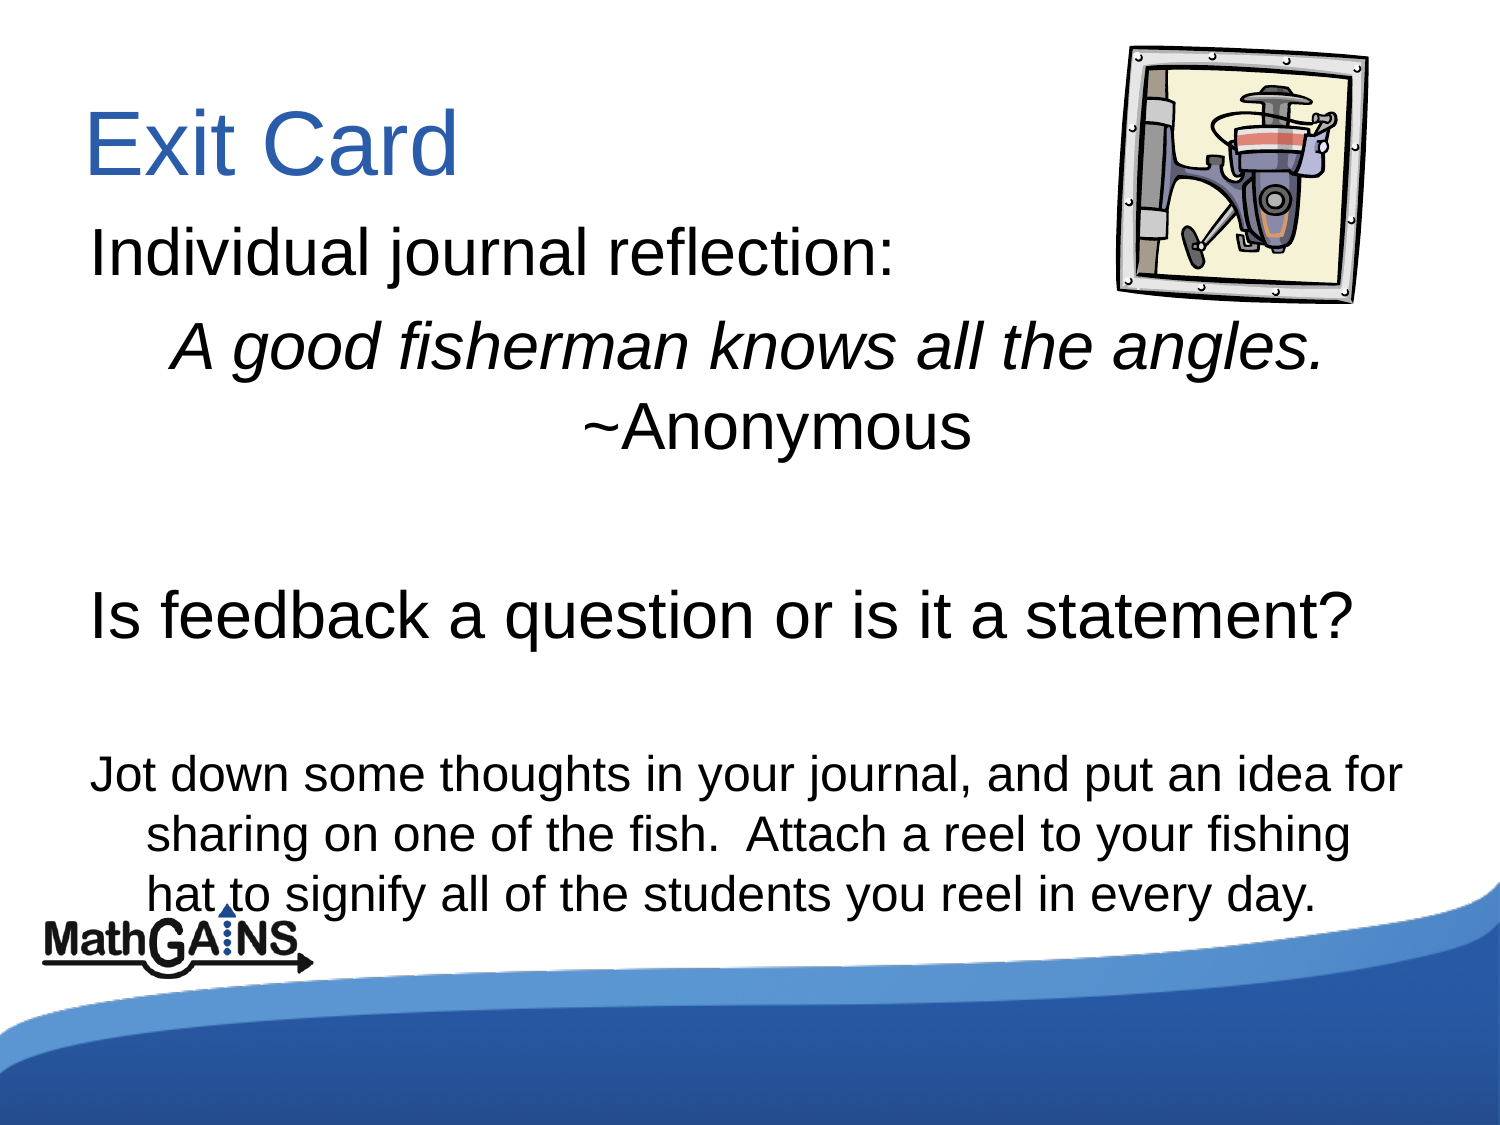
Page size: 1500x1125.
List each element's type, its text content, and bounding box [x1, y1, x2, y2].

title Exit Card [74, 14, 1426, 199]
picture [1112, 49, 1371, 300]
picture [0, 878, 1500, 1125]
list Individual journal reflection: A good fisherman knows all the angles. ~Anonymous Is feedback a question or is it a statement? Jot down some thoughts in your journal, and put an idea for sharing on one of the fish. Attach a reel to your fishing hat to signify all of the students you reel in every day. [74, 199, 1426, 964]
